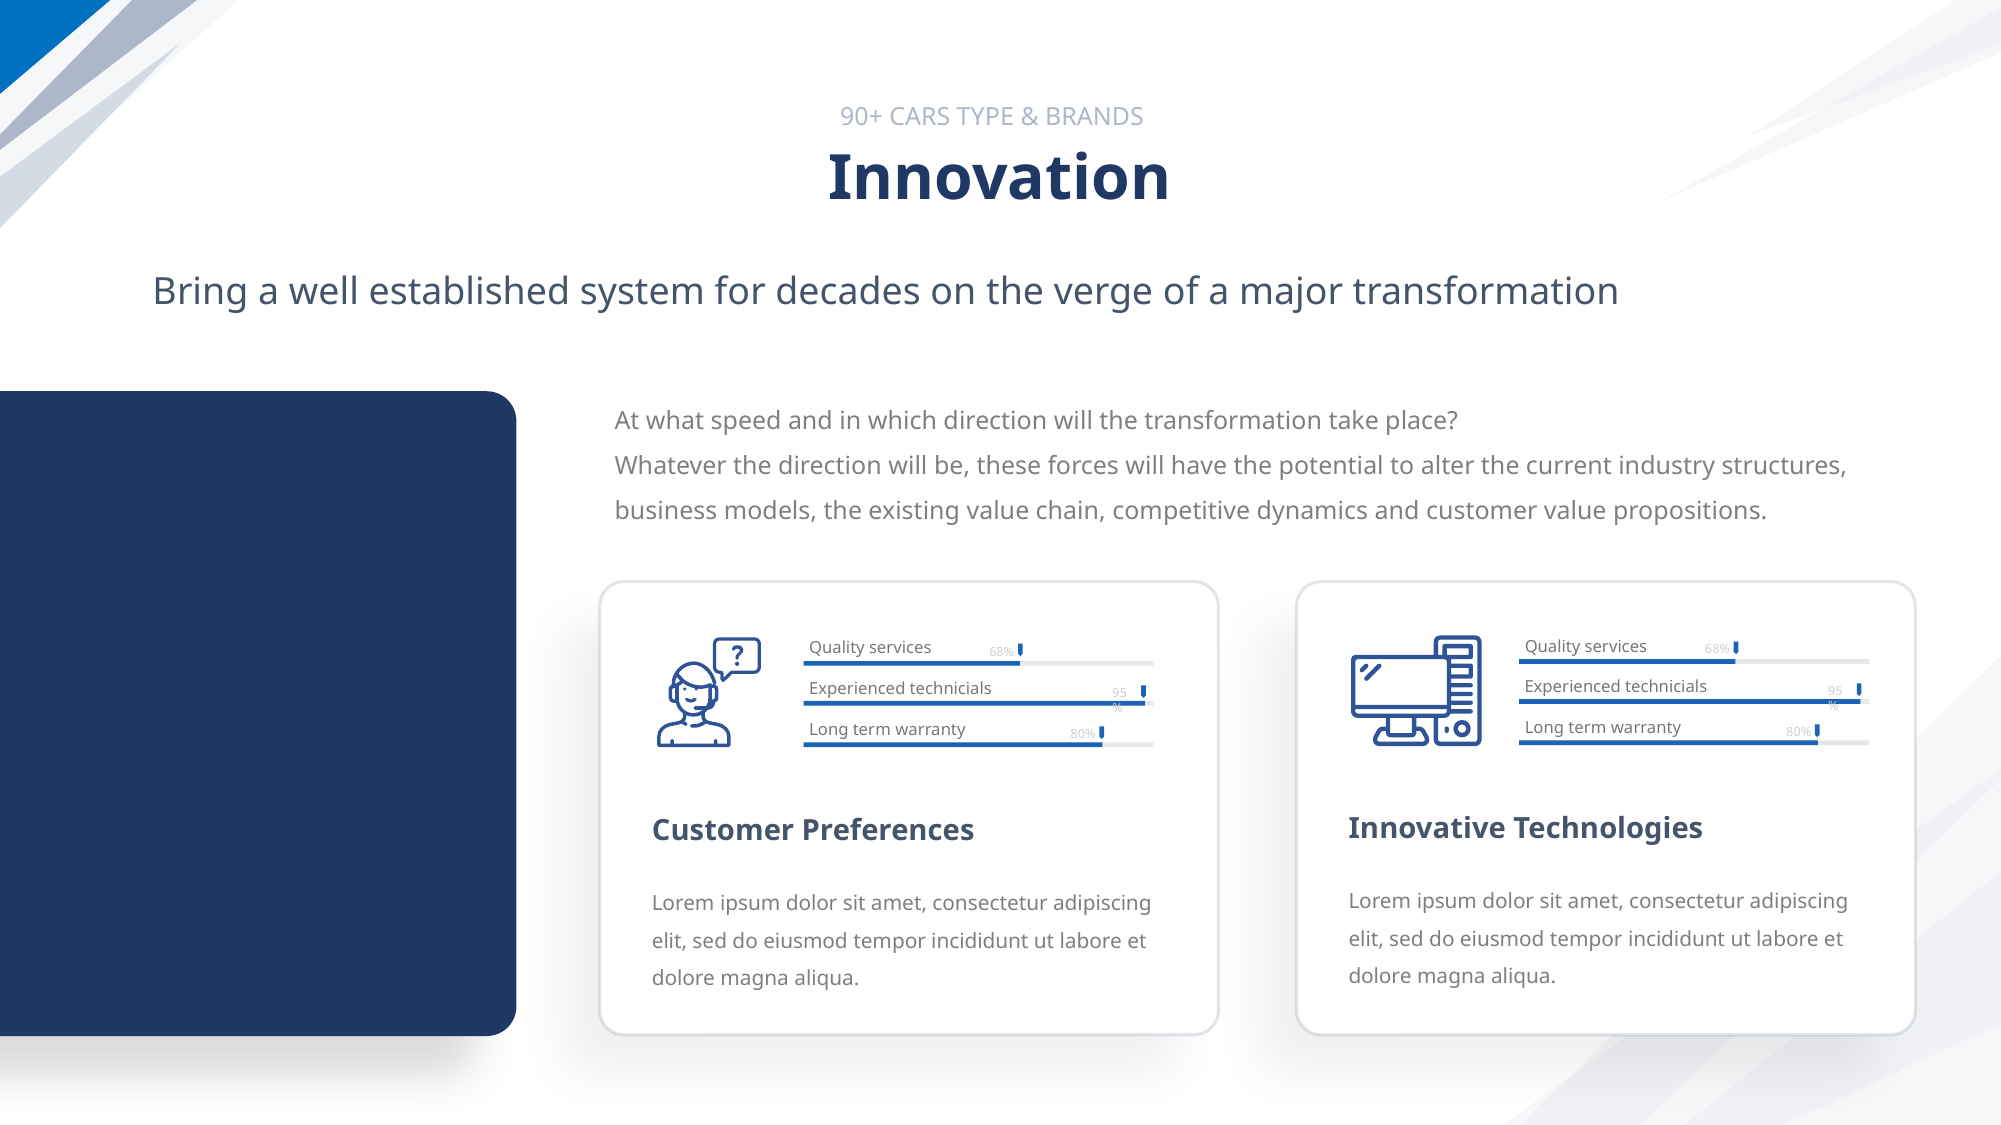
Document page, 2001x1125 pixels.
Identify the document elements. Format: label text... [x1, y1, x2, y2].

text_box 80% [1771, 716, 1827, 748]
text_box 90+ CARS TYPE & BRANDS [825, 93, 1175, 139]
text_box Experienced technicials [794, 670, 1117, 706]
text_box [1827, 740, 1869, 746]
text_box [1745, 659, 1870, 664]
text_box [803, 742, 1055, 748]
text_box Lorem ipsum dolor sit amet, consectetur adipiscing elit, sed do eiusmod tempor incididunt ut labore et dolore magna aliqua. [1333, 868, 1876, 994]
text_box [656, 637, 762, 748]
text_box 95% [1813, 675, 1868, 707]
text_box [1856, 683, 1862, 696]
text_box [1111, 742, 1154, 747]
text_box [1296, 581, 1916, 1035]
text_box Customer Preferences [636, 803, 1061, 854]
text_box Quality services [794, 629, 1031, 666]
text_box [1018, 643, 1023, 657]
text_box Long term warranty [794, 711, 1077, 747]
text_box Bring a well established system for decades on the verge of a major transformation [137, 259, 1756, 321]
text_box [803, 661, 974, 666]
text_box [599, 581, 1219, 1035]
text_box [1519, 659, 1689, 664]
title Innovation [137, 111, 1863, 248]
text_box At what speed and in which direction will the transformation take place? Whatever the direction will be, these forces will have the potential to alter the current industry structures, business models, the existing value chain, competitive dynamics and customer value propositions. [599, 382, 1932, 534]
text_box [1350, 635, 1482, 747]
text_box Innovative Technologies [1333, 801, 1757, 852]
text_box [1030, 661, 1154, 666]
text_box [1519, 699, 1813, 704]
text_box [1141, 685, 1146, 698]
text_box Experienced technicials [1509, 668, 1833, 704]
text_box [1814, 724, 1820, 738]
text_box [0, 391, 517, 1037]
text_box 68% [974, 635, 1030, 667]
text_box 95% [1097, 677, 1153, 708]
text_box Long term warranty [1509, 709, 1793, 745]
text_box Lorem ipsum dolor sit amet, consectetur adipiscing elit, sed do eiusmod tempor incididunt ut labore et dolore magna aliqua. [636, 870, 1179, 996]
text_box [1733, 641, 1739, 655]
text_box [1099, 726, 1105, 739]
text_box Quality services [1509, 627, 1746, 664]
text_box 68% [1689, 634, 1745, 665]
text_box [1519, 740, 1771, 746]
text_box 80% [1055, 718, 1111, 750]
text_box [803, 700, 1097, 706]
